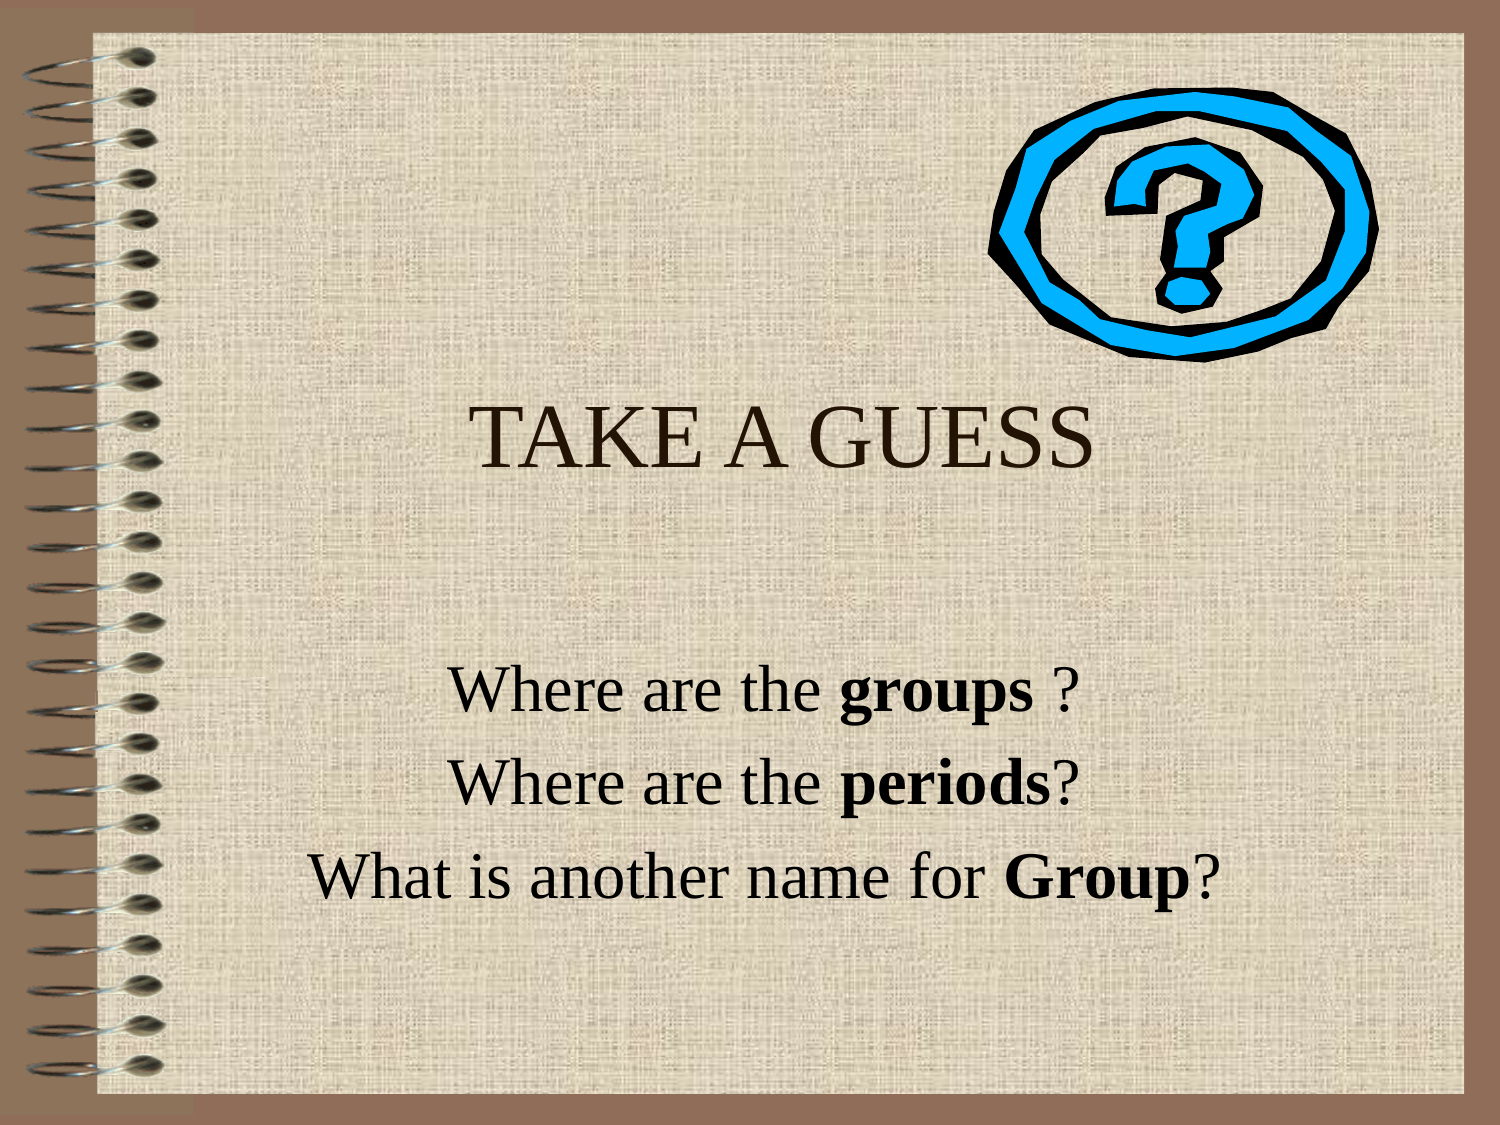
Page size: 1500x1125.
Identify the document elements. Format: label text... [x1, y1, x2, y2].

picture [0, 8, 1465, 1115]
title TAKE A GUESS [149, 337, 1417, 526]
subtitle Where are the groups ? Where are the periods? What is another name for Group? [212, 637, 1317, 929]
